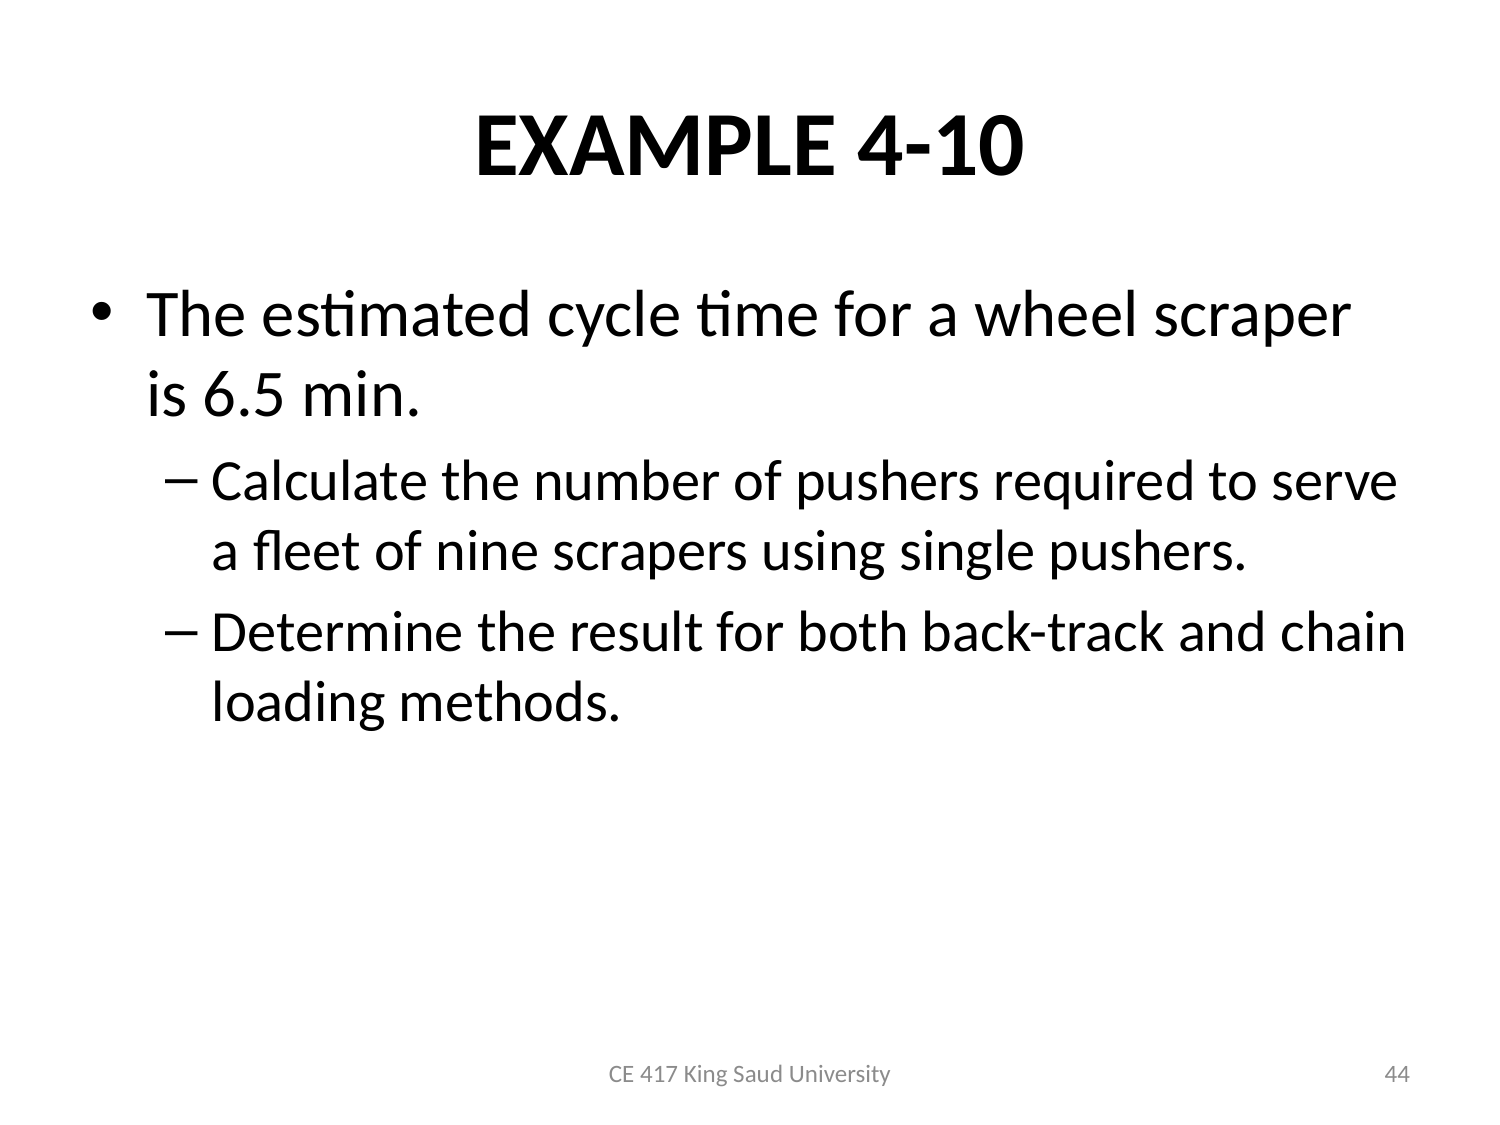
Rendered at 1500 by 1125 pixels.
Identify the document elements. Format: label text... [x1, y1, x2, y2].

list The estimated cycle time for a wheel scraper is 6.5 min. Calculate the number of pushers required to serve a fleet of nine scrapers using single pushers. Determine the result for both back-track and chain loading methods. [75, 262, 1425, 1005]
title EXAMPLE 4-10 [75, 45, 1425, 233]
slide_number 44 [1074, 1042, 1425, 1103]
footer CE 417 King Saud University [512, 1042, 988, 1103]
